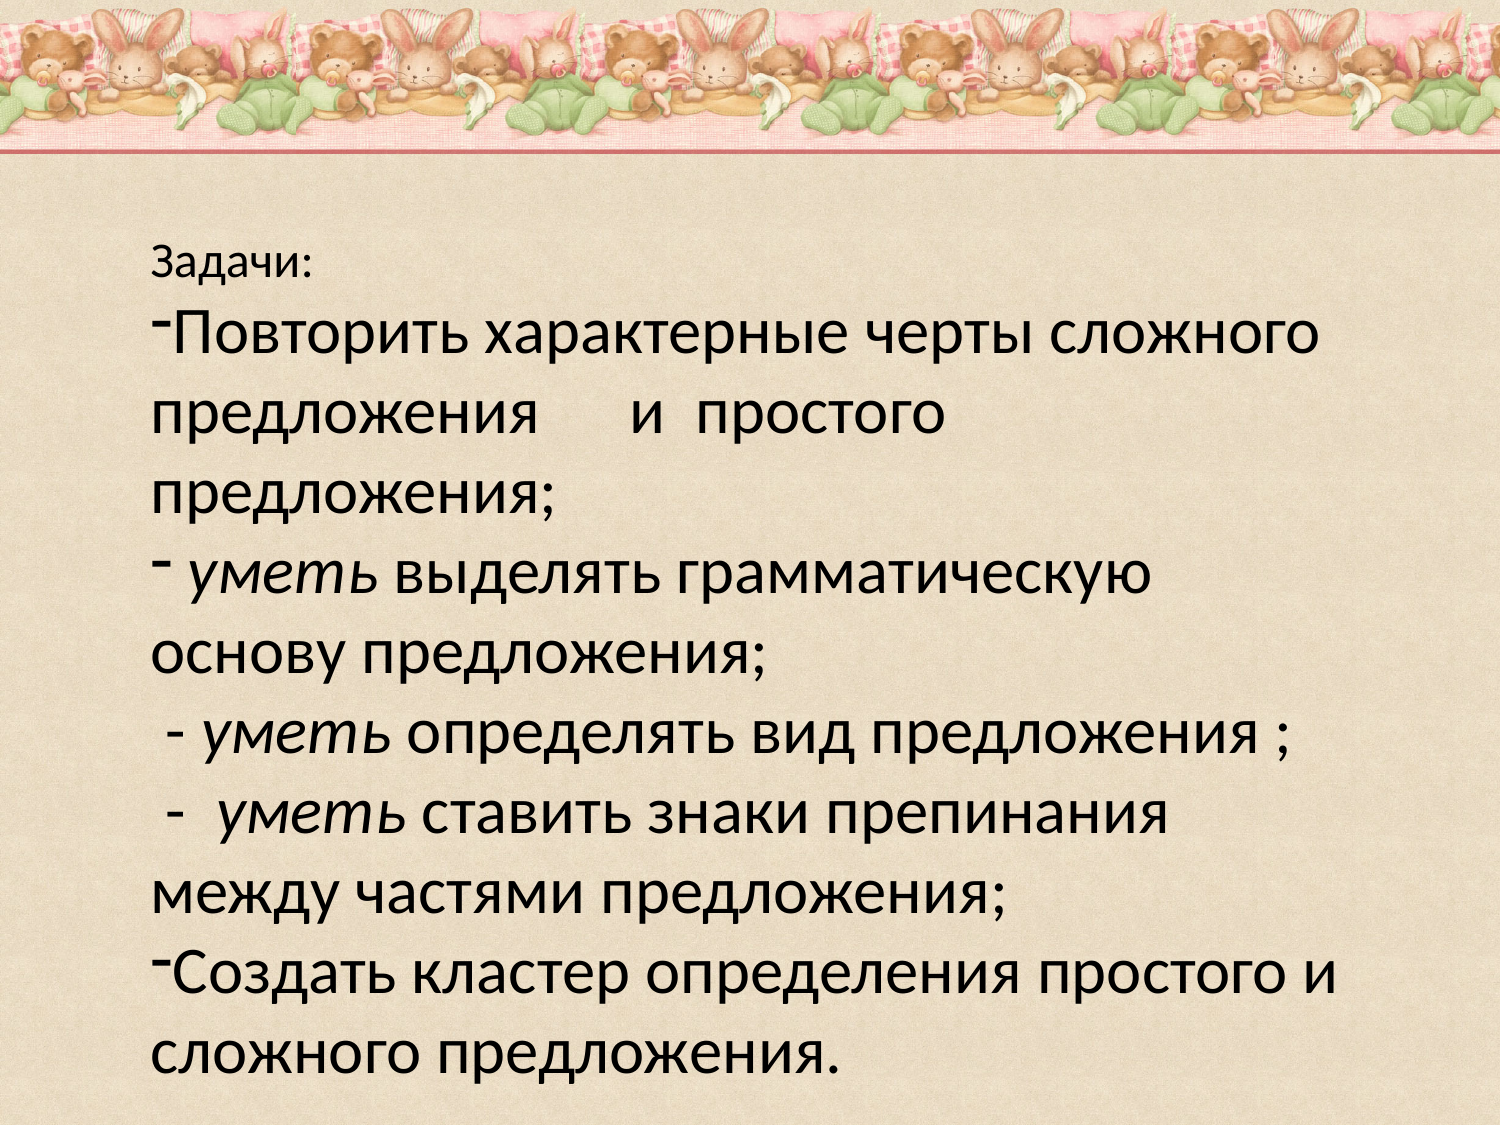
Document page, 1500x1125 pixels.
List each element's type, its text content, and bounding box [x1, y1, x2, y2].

text_box Задачи: Повторить характерные черты сложного предложения и простого предложения; уметь выделять грамматическую основу предложения; - уметь определять вид предложения ; - уметь ставить знаки препинания между частями предложения; Создать кластер определения простого и сложного предложения. [135, 219, 1376, 1125]
picture [0, 0, 1500, 1125]
